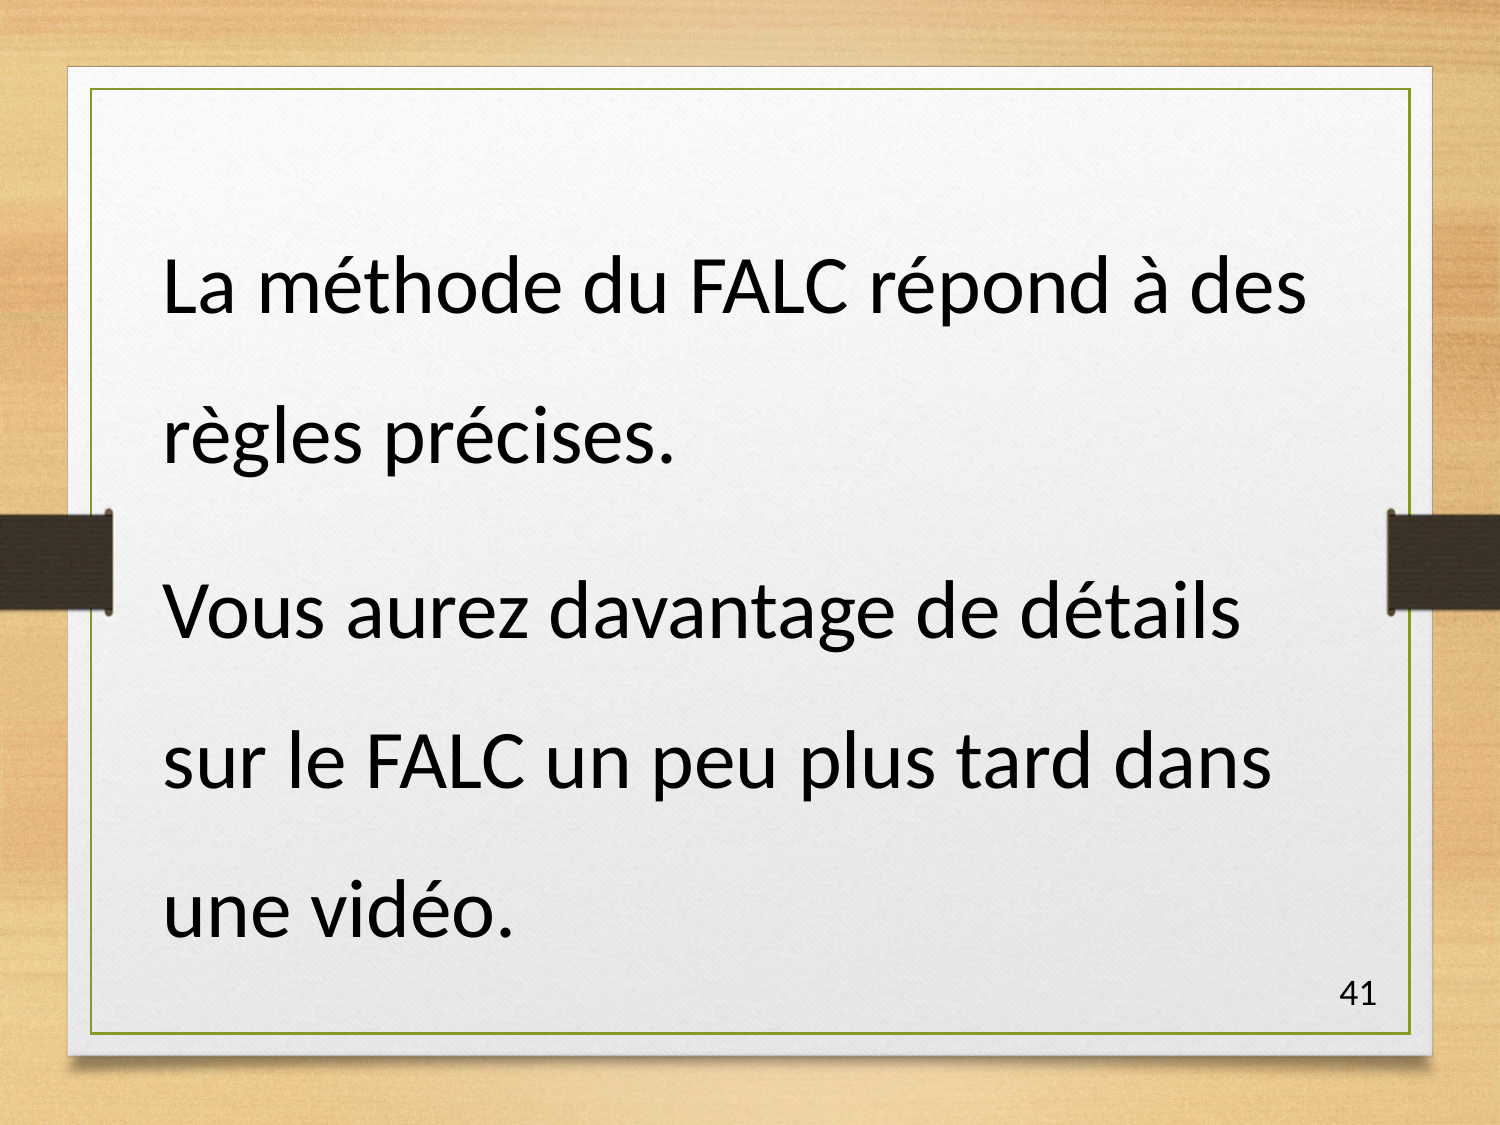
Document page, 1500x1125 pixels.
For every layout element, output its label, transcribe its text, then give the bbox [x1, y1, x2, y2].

text_box 41 [1324, 960, 1399, 1020]
list La méthode du FALC répond à des règles précises. Vous aurez davantage de détails sur le FALC un peu plus tard dans une vidéo. [147, 172, 1353, 964]
picture [0, 0, 1500, 1125]
